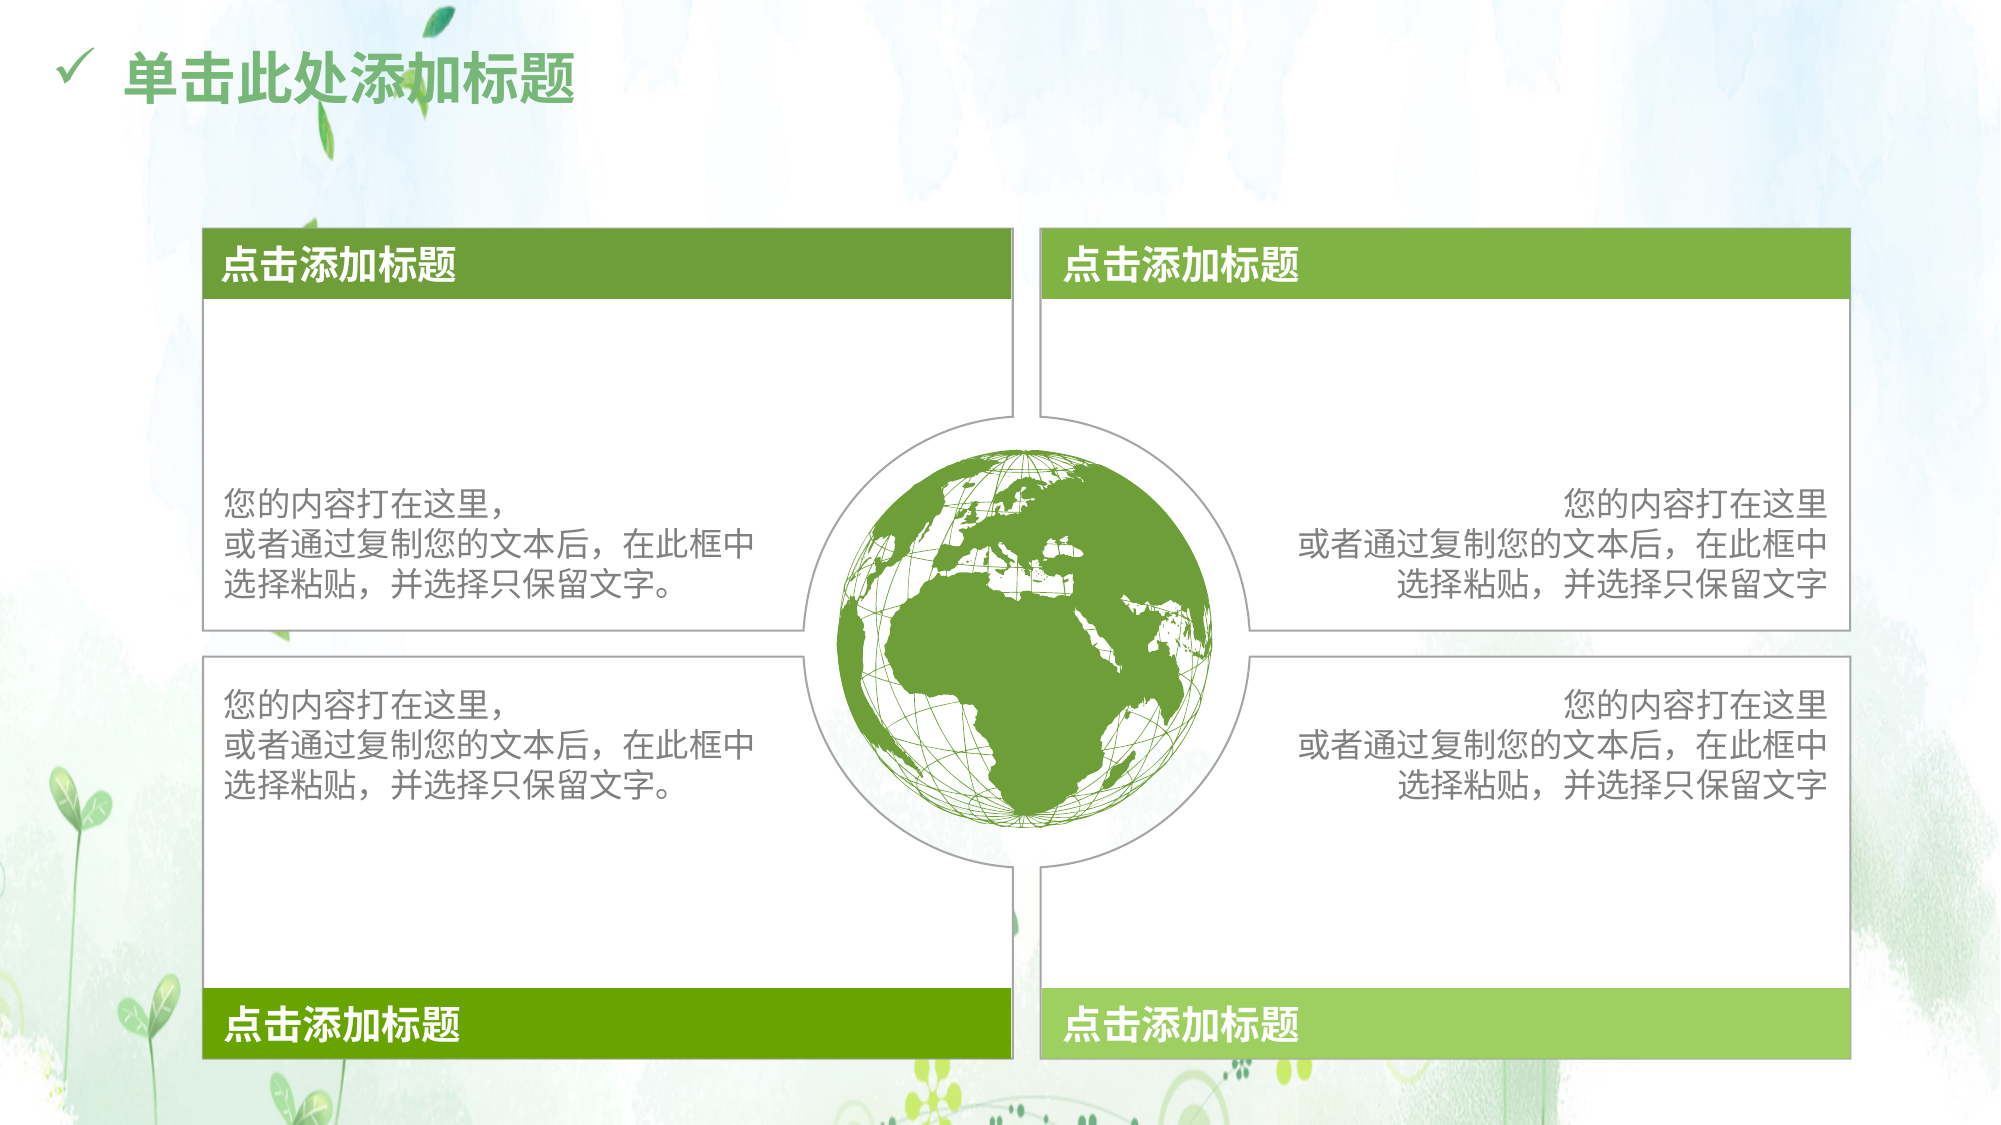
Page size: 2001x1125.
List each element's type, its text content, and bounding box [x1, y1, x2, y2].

text_box 点击添加标题 [202, 228, 1012, 299]
text_box 点击添加标题 [202, 988, 1012, 1059]
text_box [836, 448, 1213, 829]
text_box 您的内容打在这里 或者通过复制您的文本后，在此框中 选择粘贴，并选择只保留文字 [1040, 228, 1851, 631]
title 单击此处添加标题 [36, 43, 1762, 120]
text_box 您的内容打在这里 或者通过复制您的文本后，在此框中 选择粘贴，并选择只保留文字 [1040, 656, 1851, 1059]
text_box 您的内容打在这里， 或者通过复制您的文本后，在此框中 选择粘贴，并选择只保留文字。 [202, 656, 1013, 1059]
text_box 点击添加标题 [1041, 988, 1851, 1059]
text_box 点击添加标题 [1041, 228, 1851, 299]
text_box 您的内容打在这里， 或者通过复制您的文本后，在此框中 选择粘贴，并选择只保留文字。 [202, 228, 1013, 631]
picture [0, 0, 2001, 1125]
